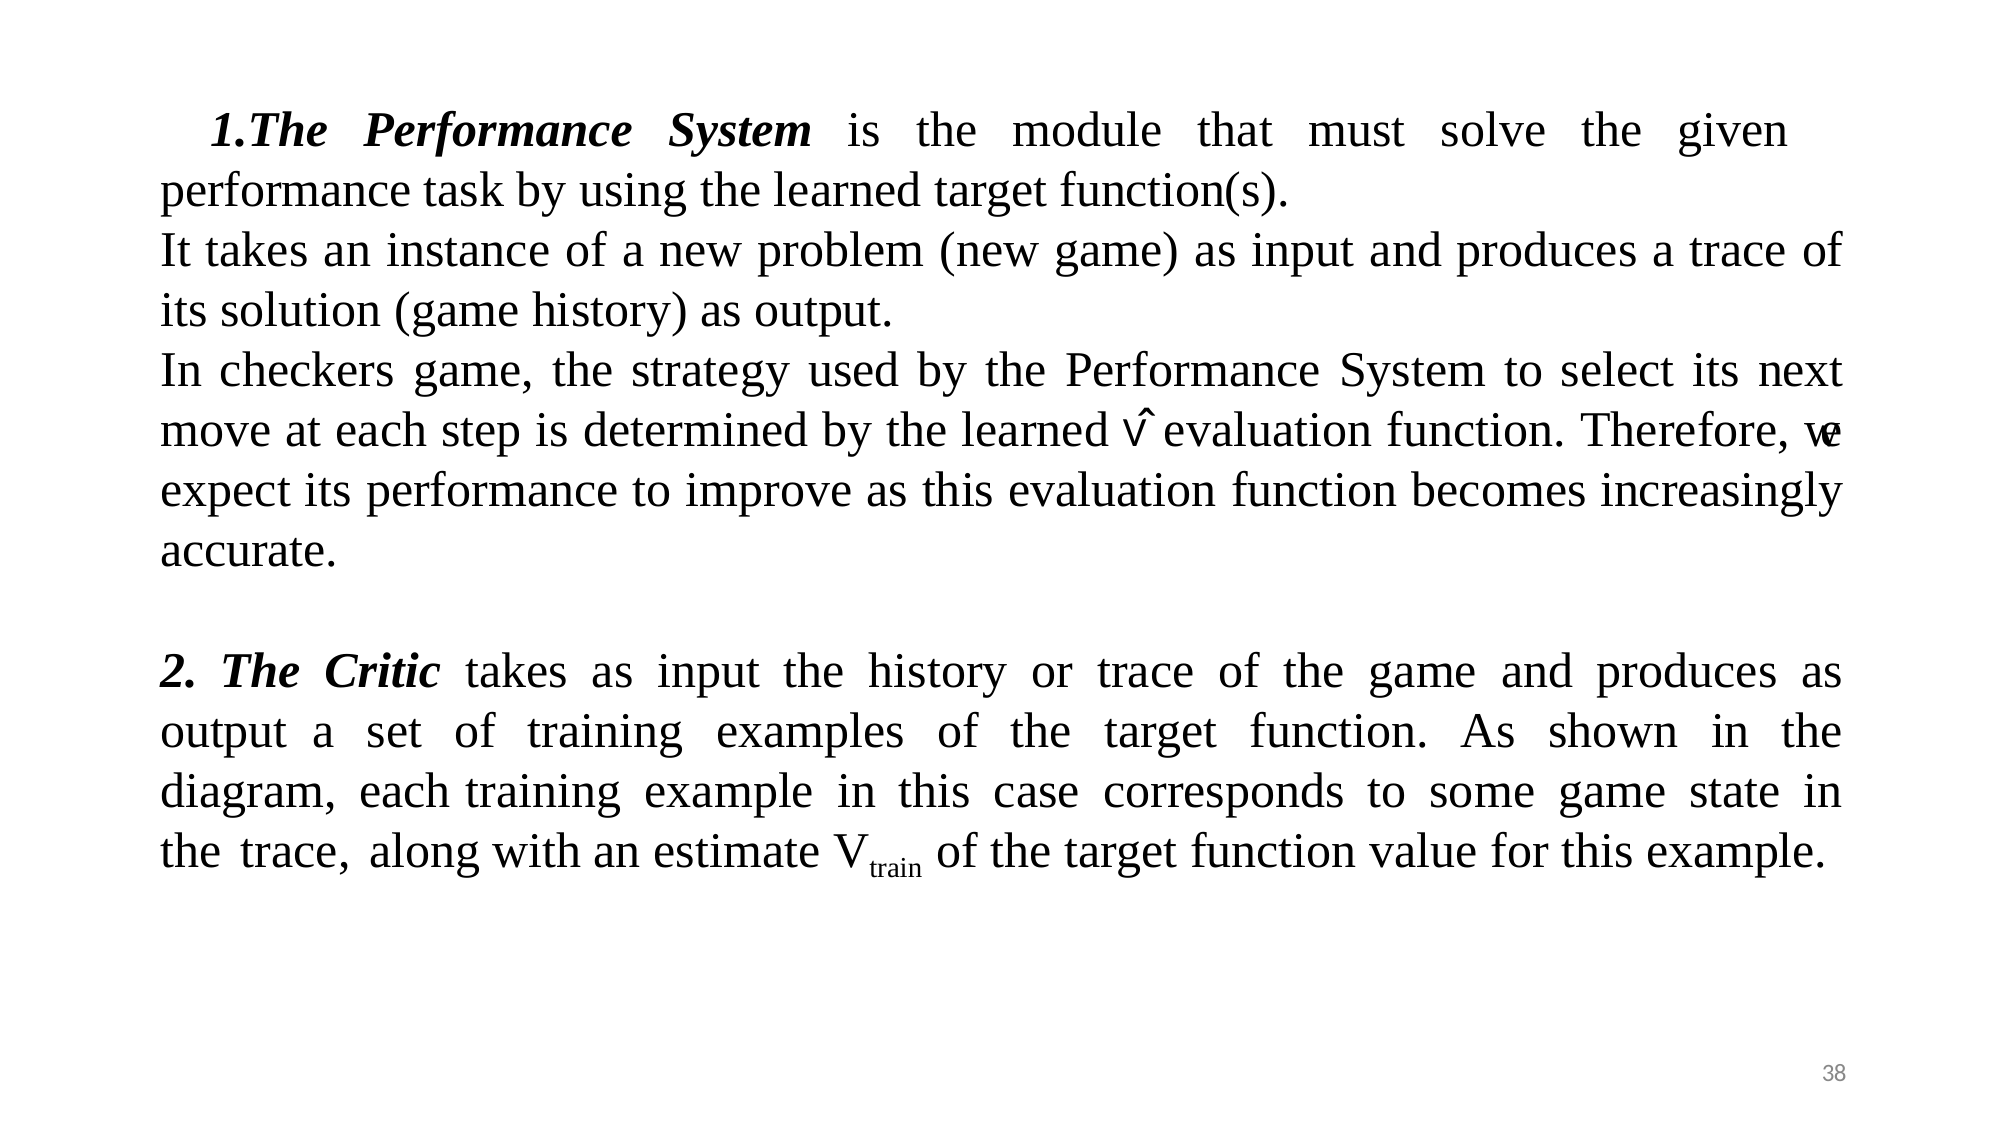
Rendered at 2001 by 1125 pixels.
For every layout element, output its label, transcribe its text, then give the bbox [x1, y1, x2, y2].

slide_number 38 [1815, 1060, 1856, 1125]
text_box The Performance System is the module that must solve the given performance task by using the learned target function(s). It takes an instance of a new problem (new game) as input and produces a trace of its solution (game history) as output. In checkers game, the strategy used by the Performance System to select its next move at each step is determined by the learned V̂ evaluation function. Therefore, we expect its performance to improve as this evaluation function becomes increasingly accurate. The Critic takes as input the history or trace of the game and produces as output a set of training examples of the target function. As shown in the diagram, each training example in this case corresponds to some game state in the trace, along with an estimate Vtrain of the target function value for this example. [152, 94, 1850, 884]
